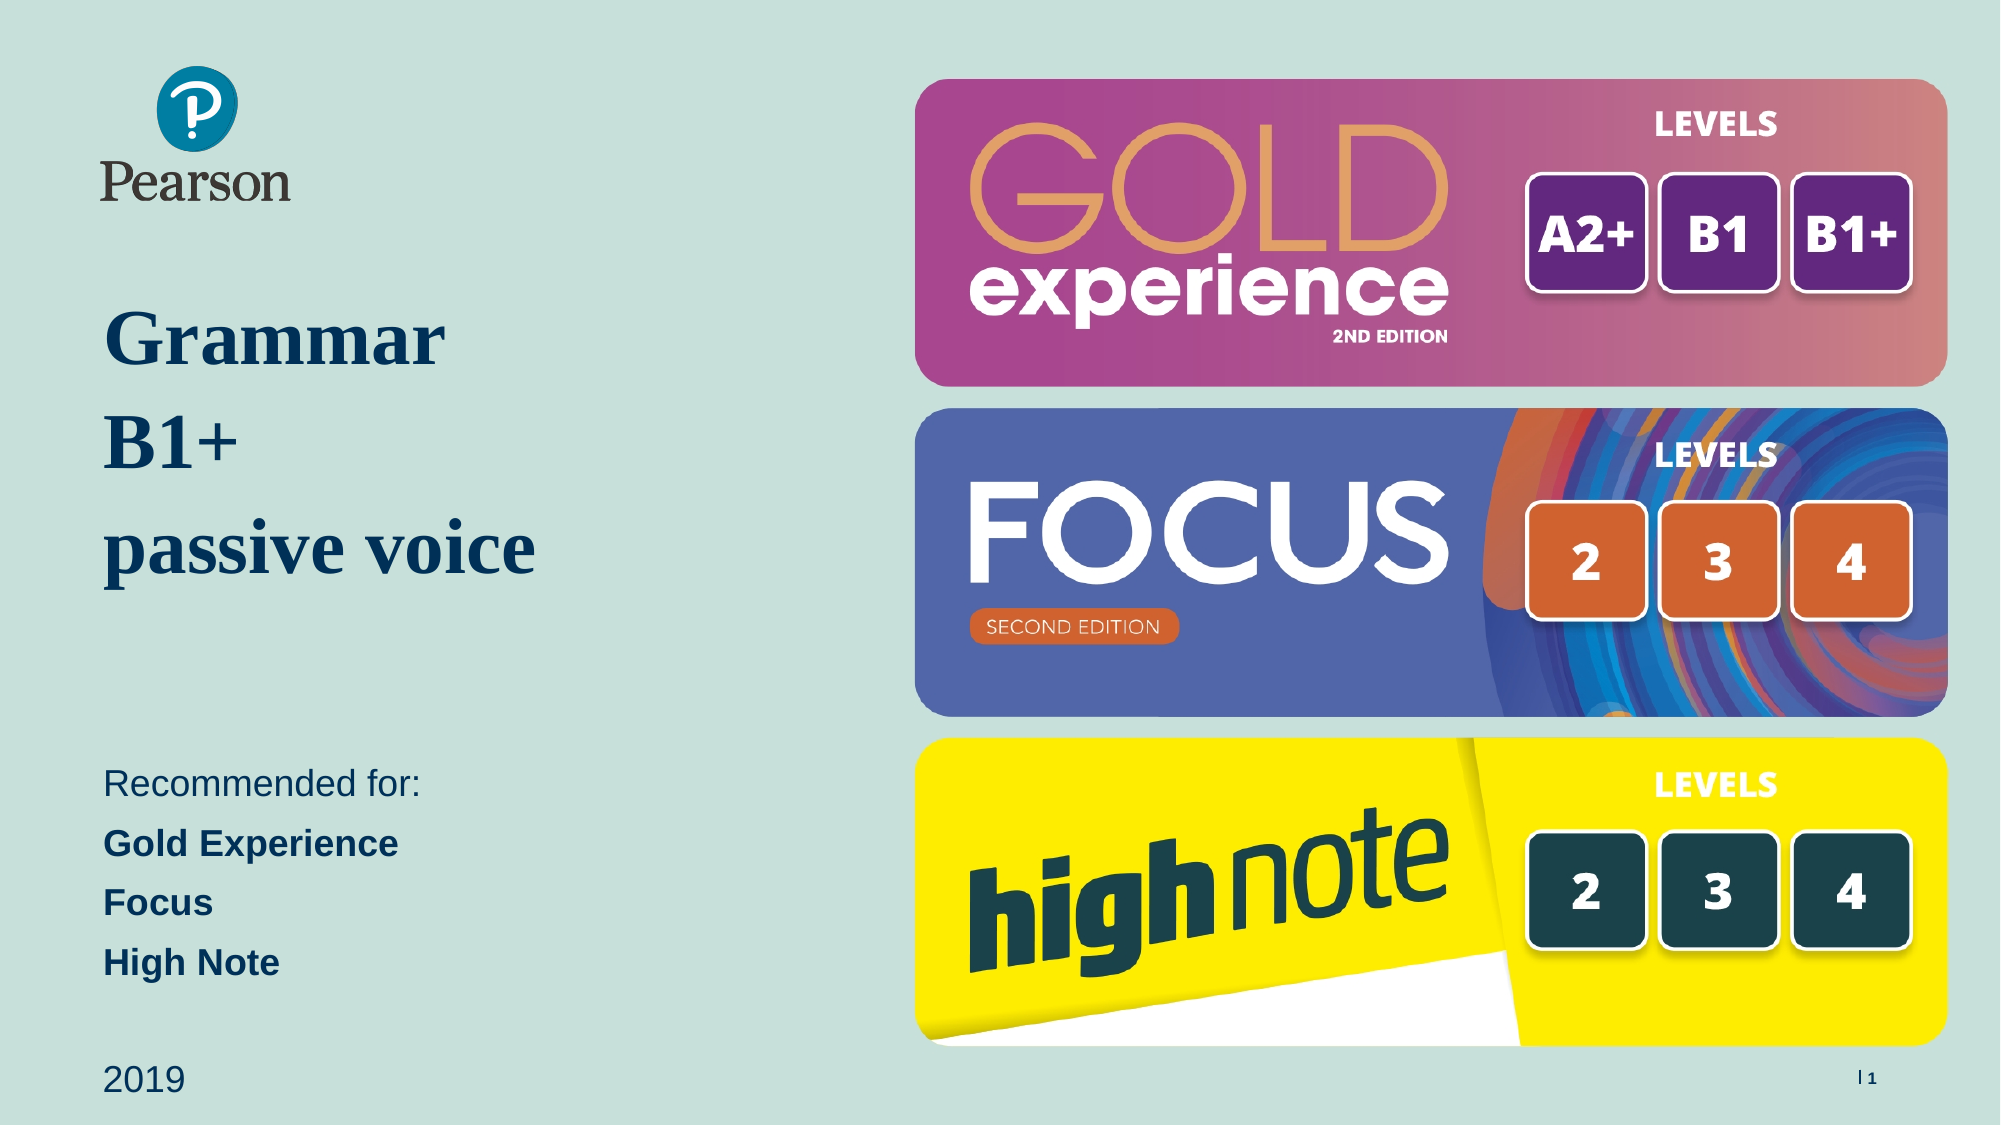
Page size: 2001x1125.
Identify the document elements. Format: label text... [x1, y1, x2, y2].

list 2019 [102, 1045, 970, 1093]
picture [0, 0, 2001, 1125]
slide_number 1 [1867, 1068, 1896, 1087]
title Grammar B1+ passive voice [103, 275, 921, 615]
text_box Recommended for: Gold Experience Focus High Note [103, 743, 857, 930]
